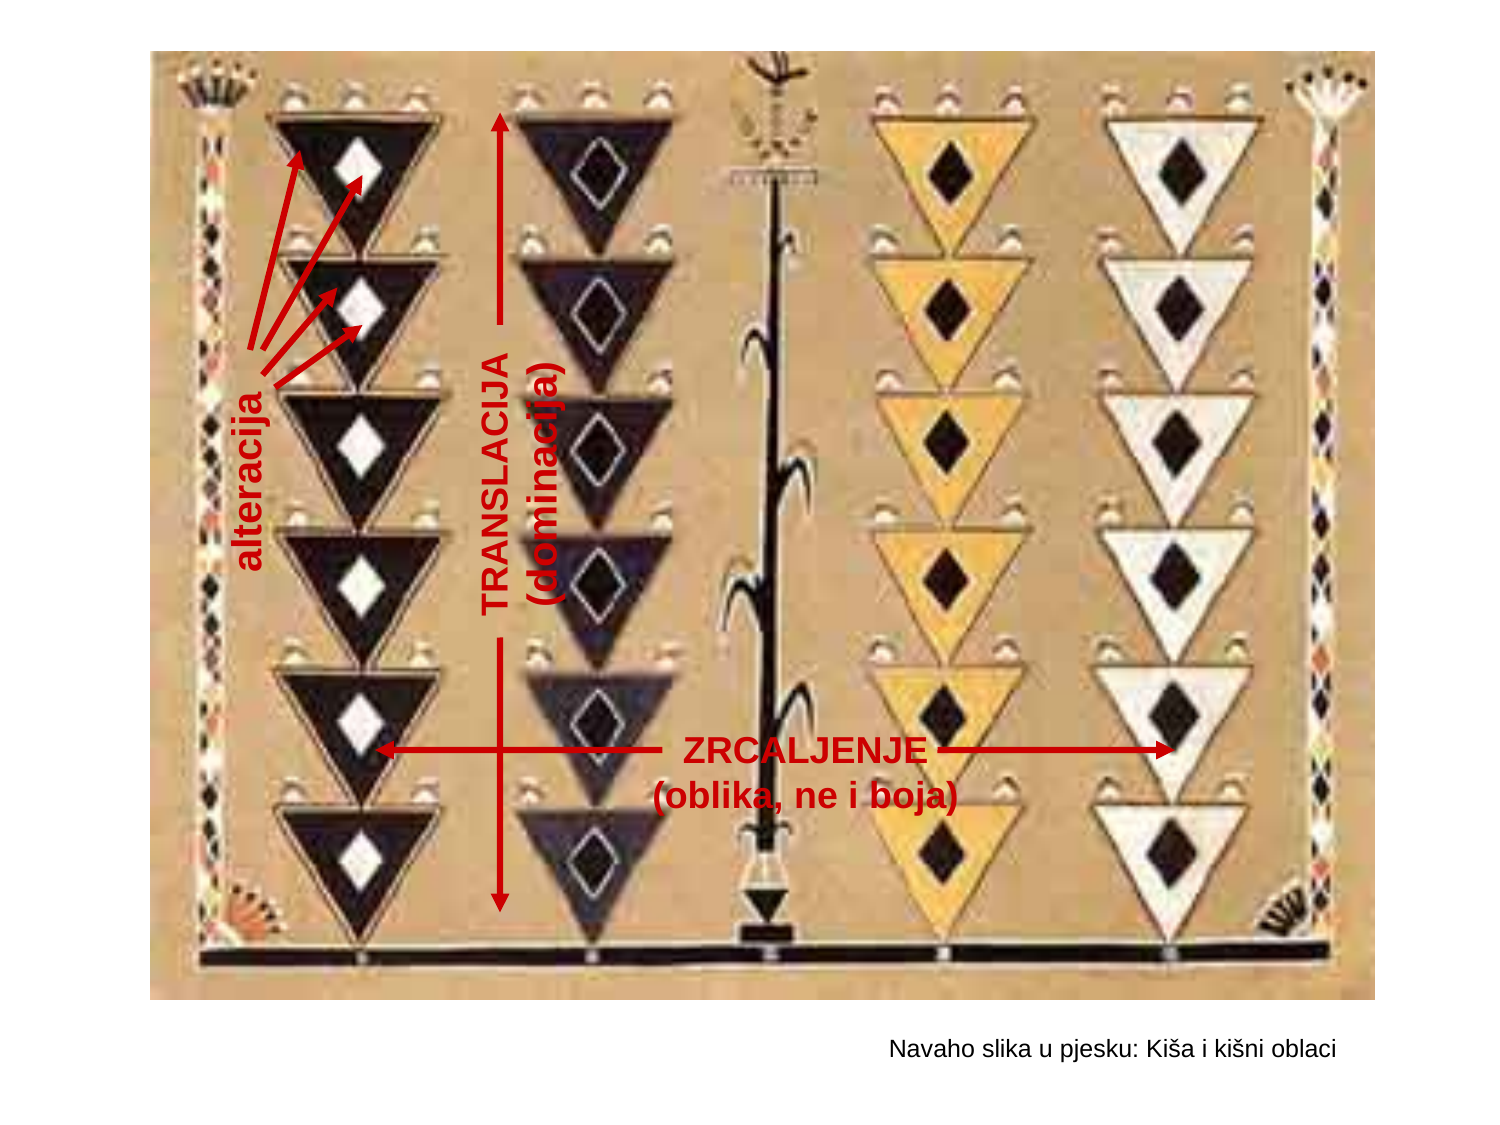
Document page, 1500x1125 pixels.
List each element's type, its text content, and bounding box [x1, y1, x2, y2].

text_box Navaho slika u pjesku: Kiša i kišni oblaci [873, 1025, 1353, 1070]
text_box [212, 112, 1176, 913]
picture [149, 51, 1376, 1001]
